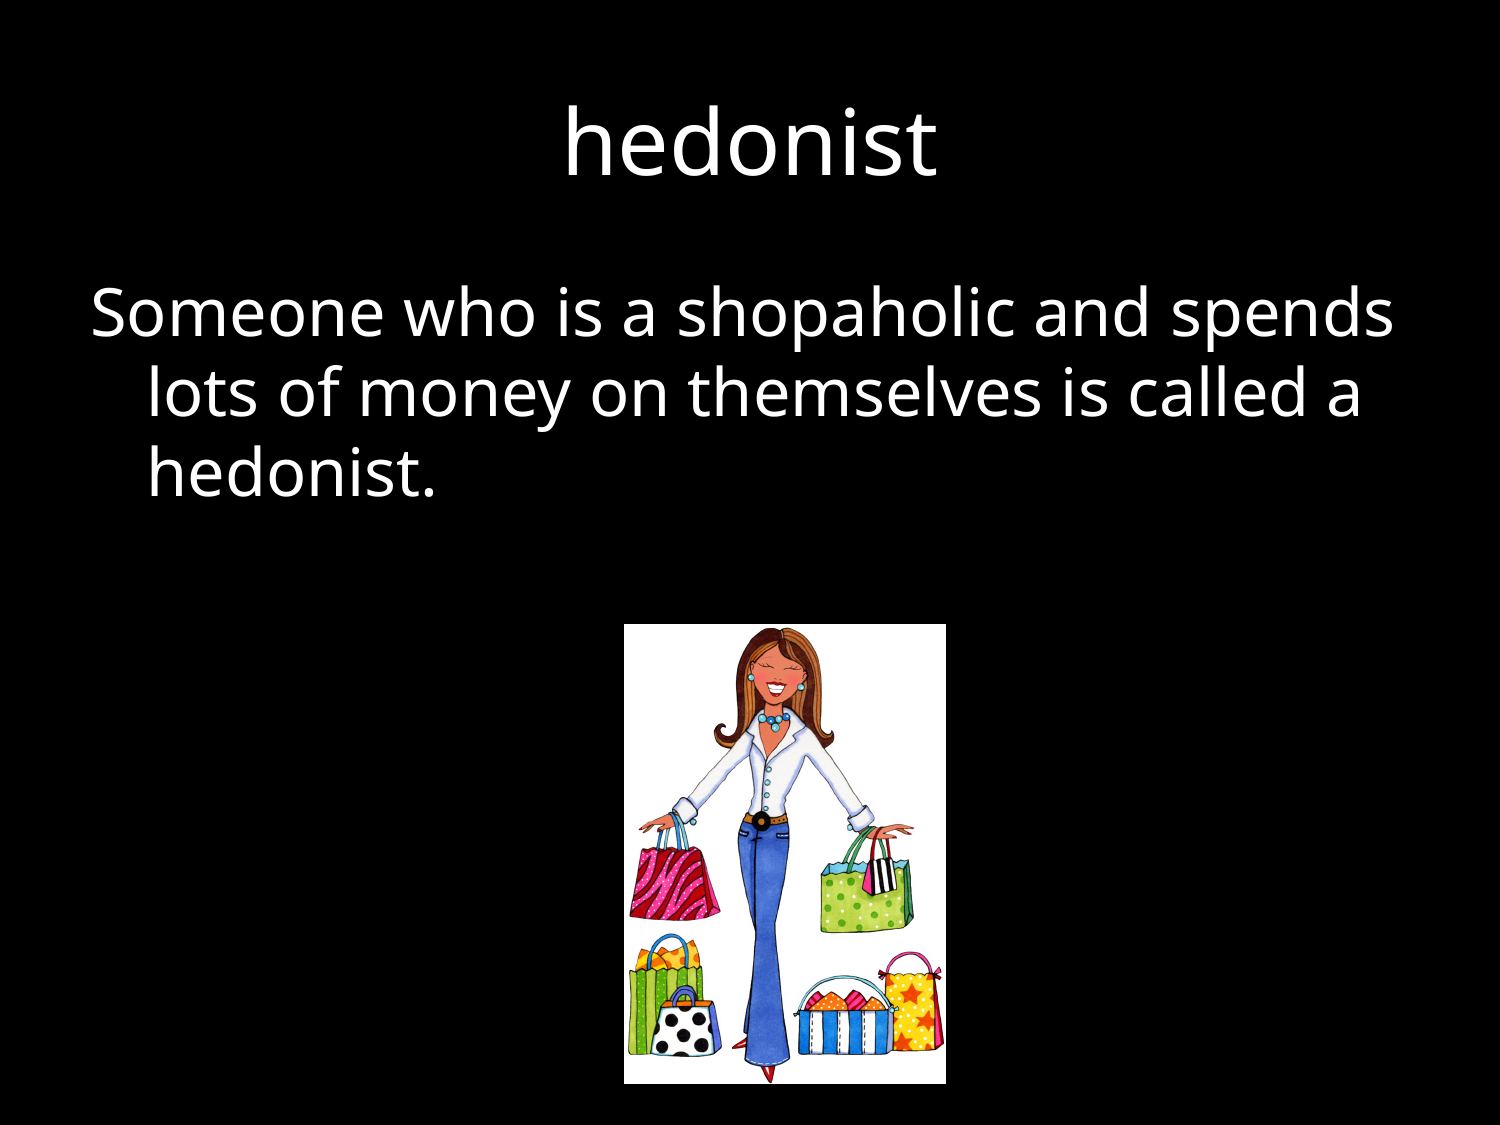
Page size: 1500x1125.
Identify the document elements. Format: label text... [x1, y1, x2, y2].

list Someone who is a shopaholic and spends lots of money on themselves is called a hedonist. [75, 262, 1425, 1005]
picture [624, 624, 946, 1084]
title hedonist [75, 45, 1425, 233]
